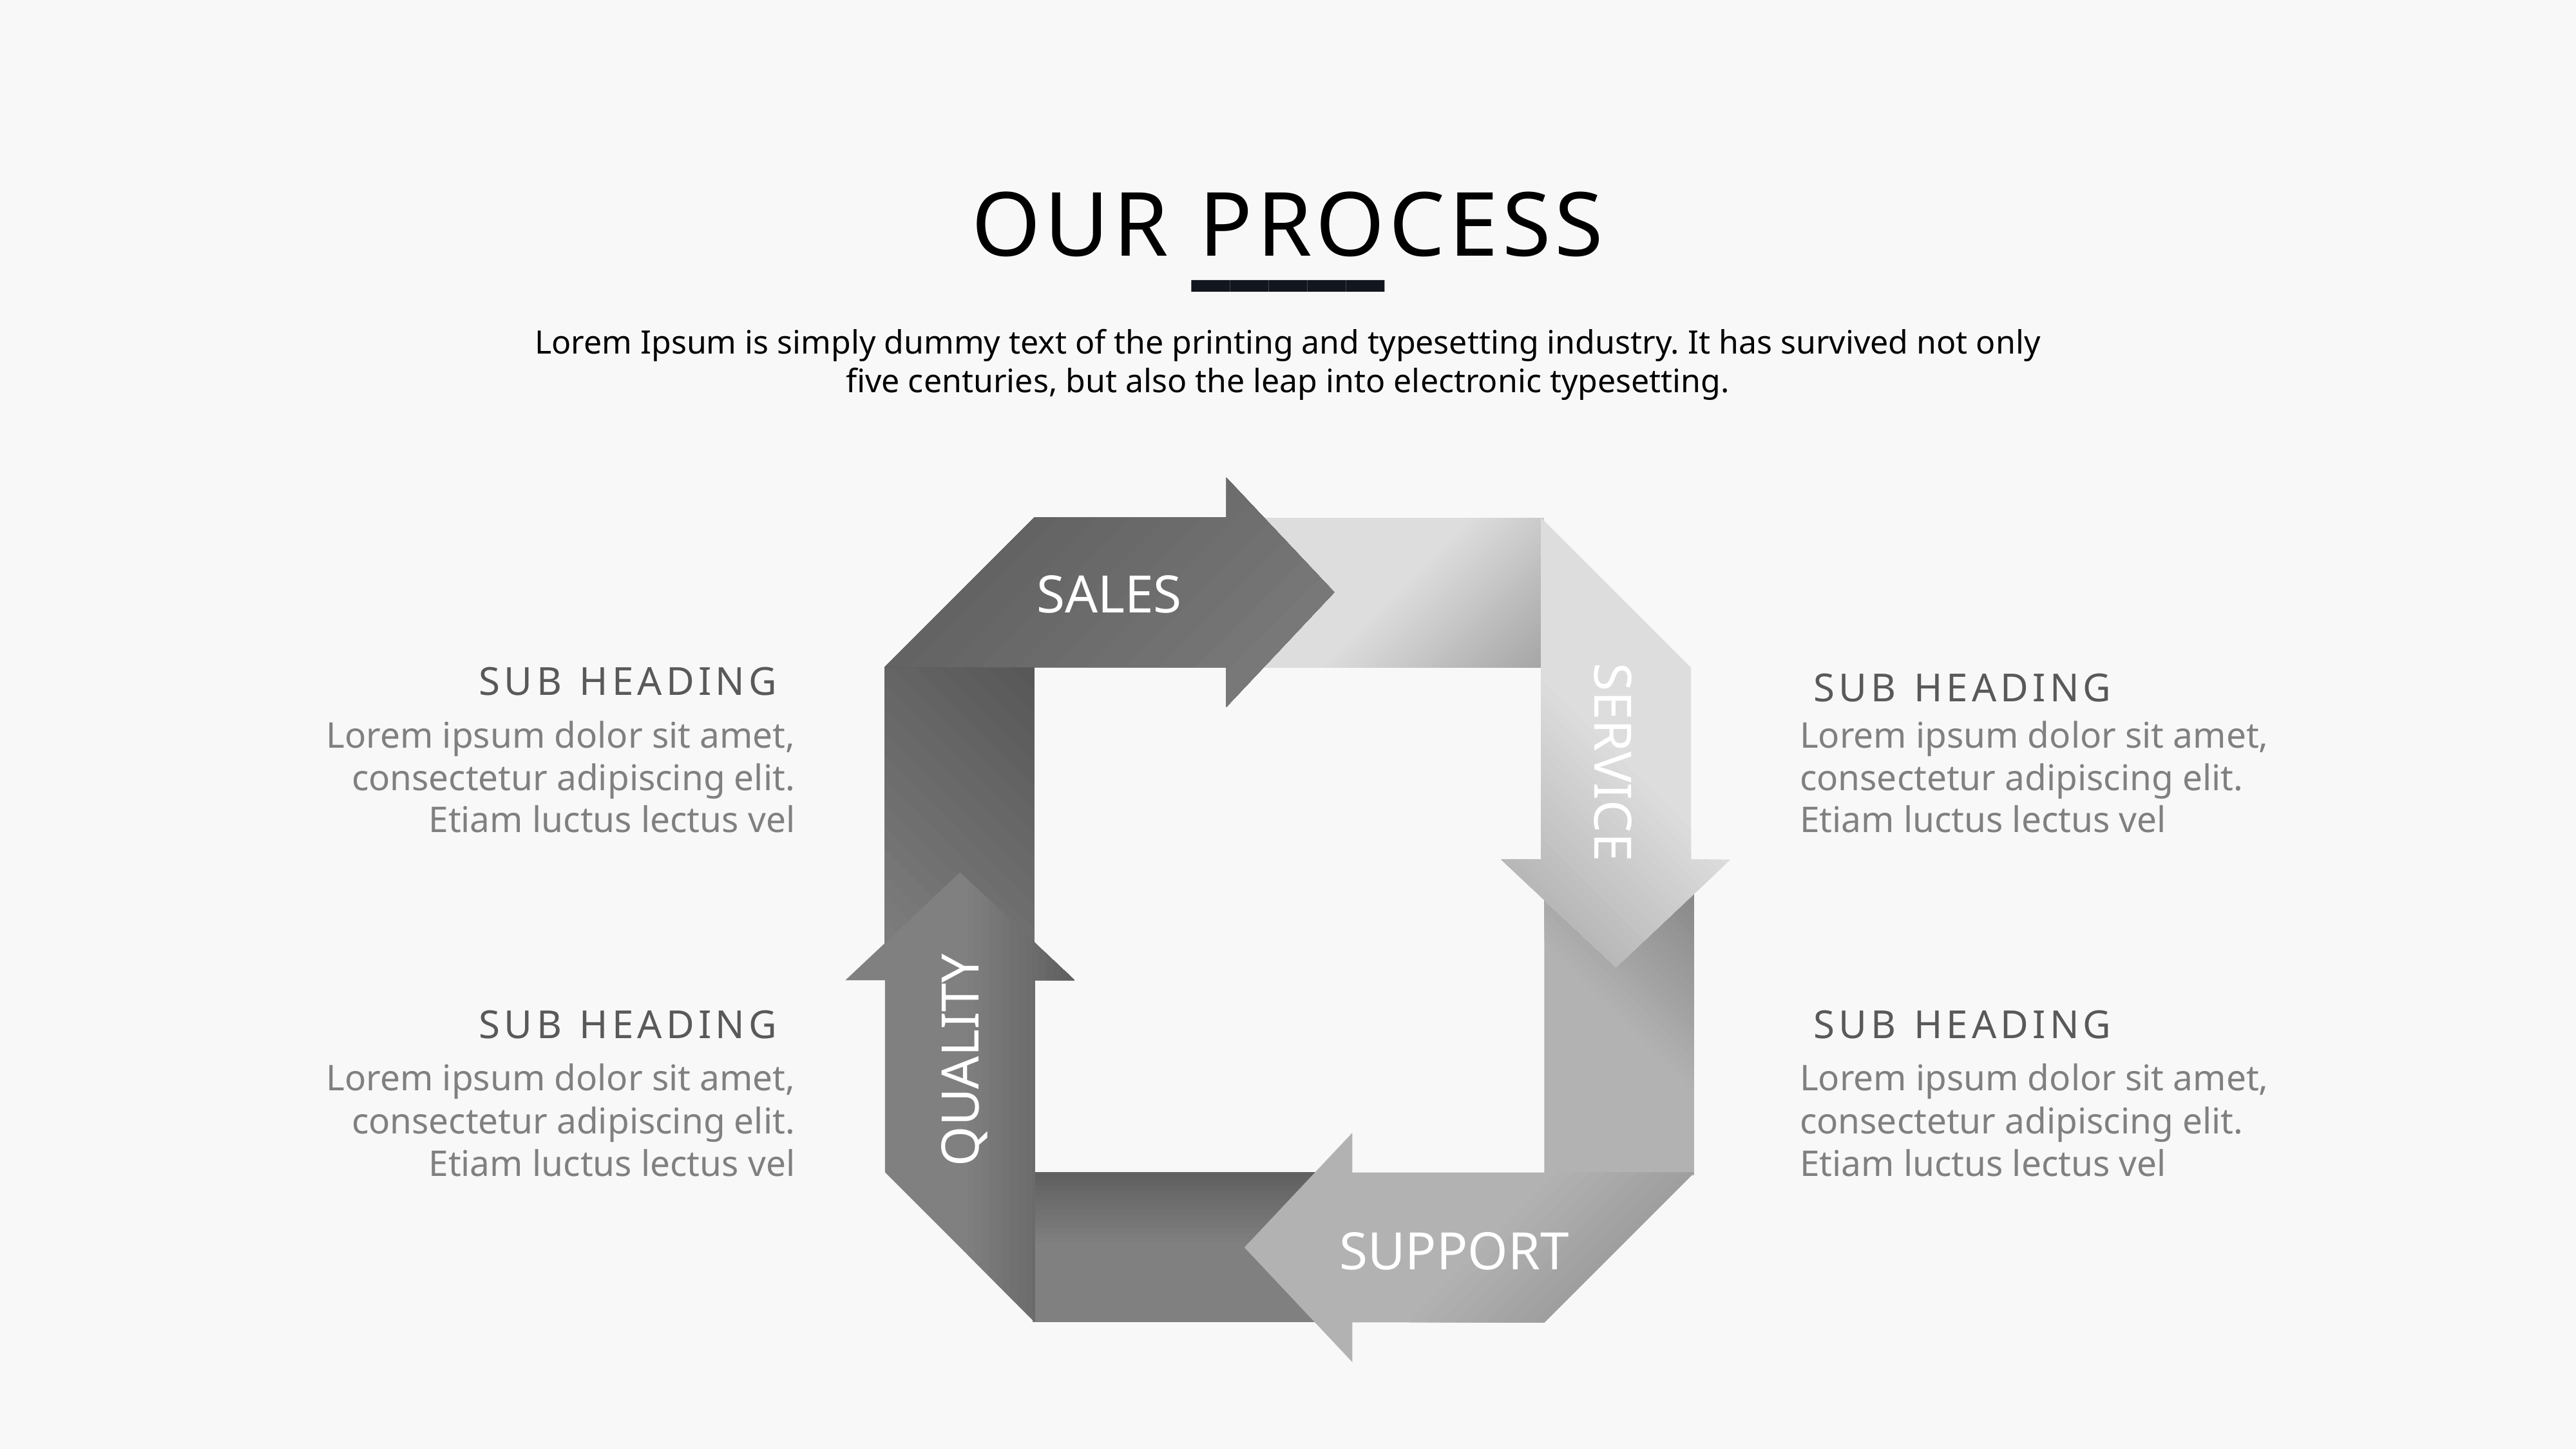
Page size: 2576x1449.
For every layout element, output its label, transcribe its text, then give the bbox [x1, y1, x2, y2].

text_box SUB HEADING [1804, 658, 2122, 715]
text_box Lorem Ipsum is simply dummy text of the printing and typesetting industry. It has survived not only five centuries, but also the leap into electronic typesetting. [506, 316, 2070, 404]
text_box SUB HEADING [1804, 995, 2122, 1051]
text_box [1191, 279, 1385, 292]
text_box Lorem ipsum dolor sit amet, consectetur adipiscing elit. Etiam luctus lectus vel [258, 1050, 805, 1188]
text_box OUR PROCESS [128, 164, 2448, 278]
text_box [845, 477, 1731, 1362]
text_box Lorem ipsum dolor sit amet, consectetur adipiscing elit. Etiam luctus lectus vel [239, 707, 805, 845]
text_box SUB HEADING [469, 995, 787, 1051]
text_box Lorem ipsum dolor sit amet, consectetur adipiscing elit. Etiam luctus lectus vel [1790, 1050, 2351, 1188]
text_box Lorem ipsum dolor sit amet, consectetur adipiscing elit. Etiam luctus lectus vel [1790, 707, 2351, 845]
text_box SUB HEADING [469, 652, 787, 708]
